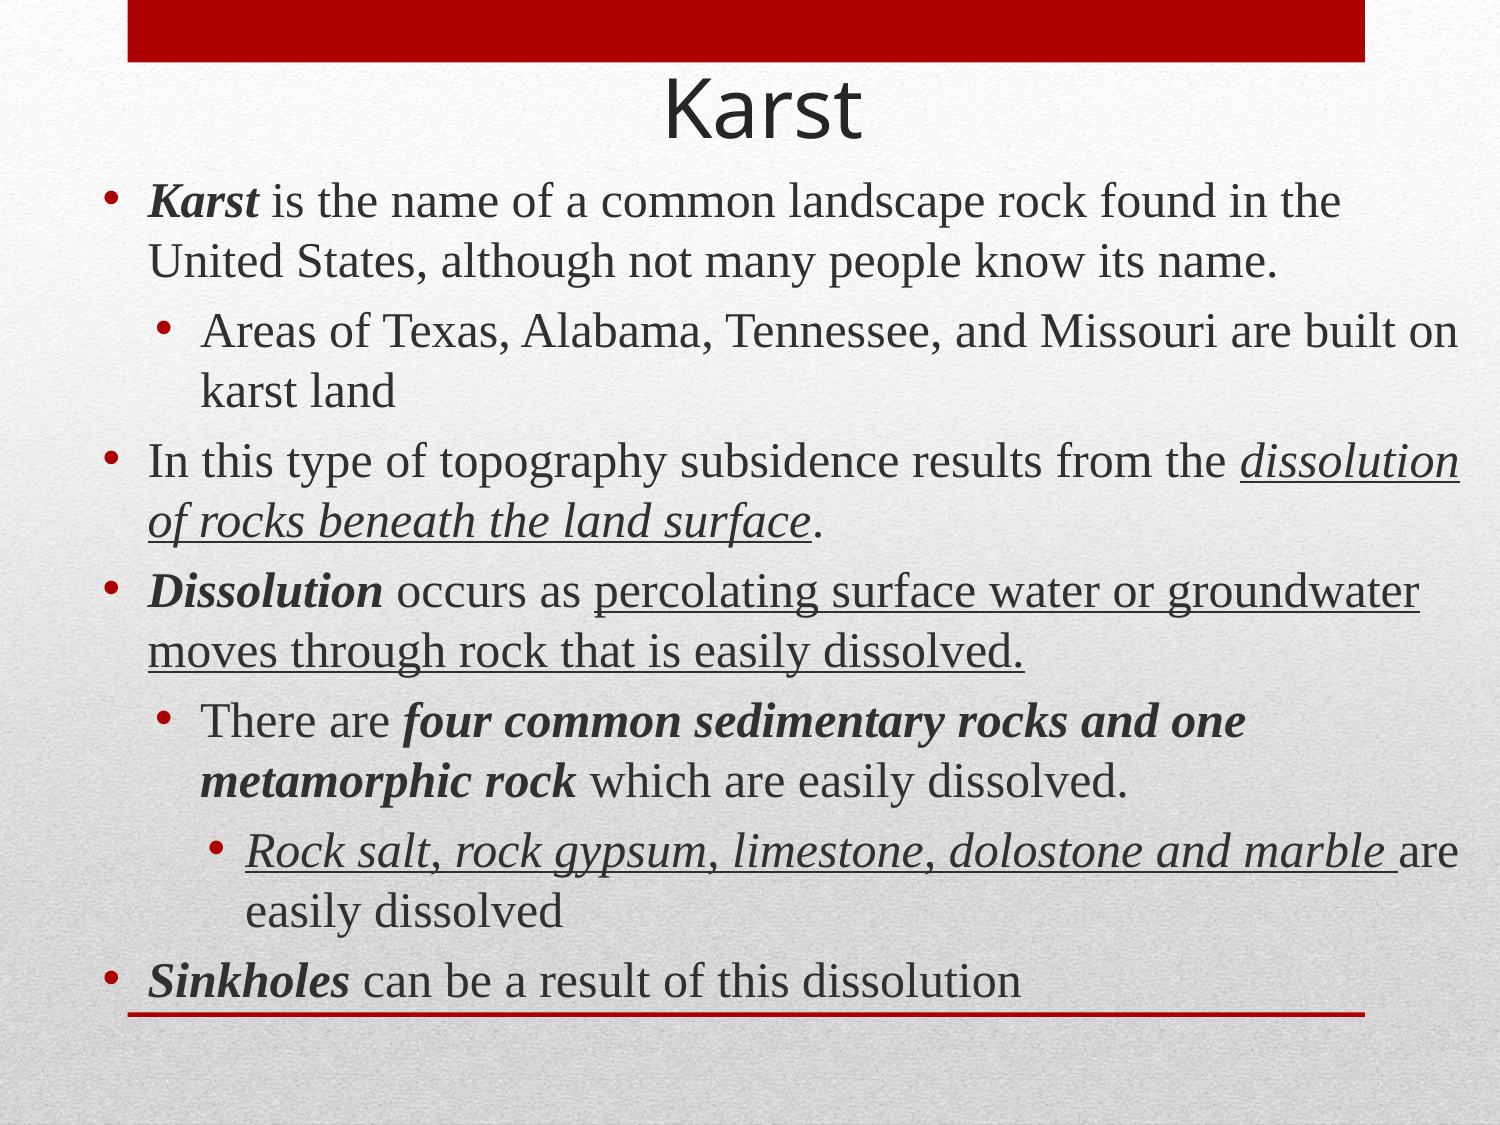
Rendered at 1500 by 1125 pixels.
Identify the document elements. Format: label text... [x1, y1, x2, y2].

title Karst [87, 24, 1438, 162]
list Karst is the name of a common landscape rock found in the United States, although not many people know its name. Areas of Texas, Alabama, Tennessee, and Missouri are built on karst land In this type of topography subsidence results from the dissolution of rocks beneath the land surface. Dissolution occurs as percolating surface water or groundwater moves through rock that is easily dissolved. There are four common sedimentary rocks and one metamorphic rock which are easily dissolved. Rock salt, rock gypsum, limestone, dolostone and marble are easily dissolved Sinkholes can be a result of this dissolution [87, 162, 1475, 1013]
